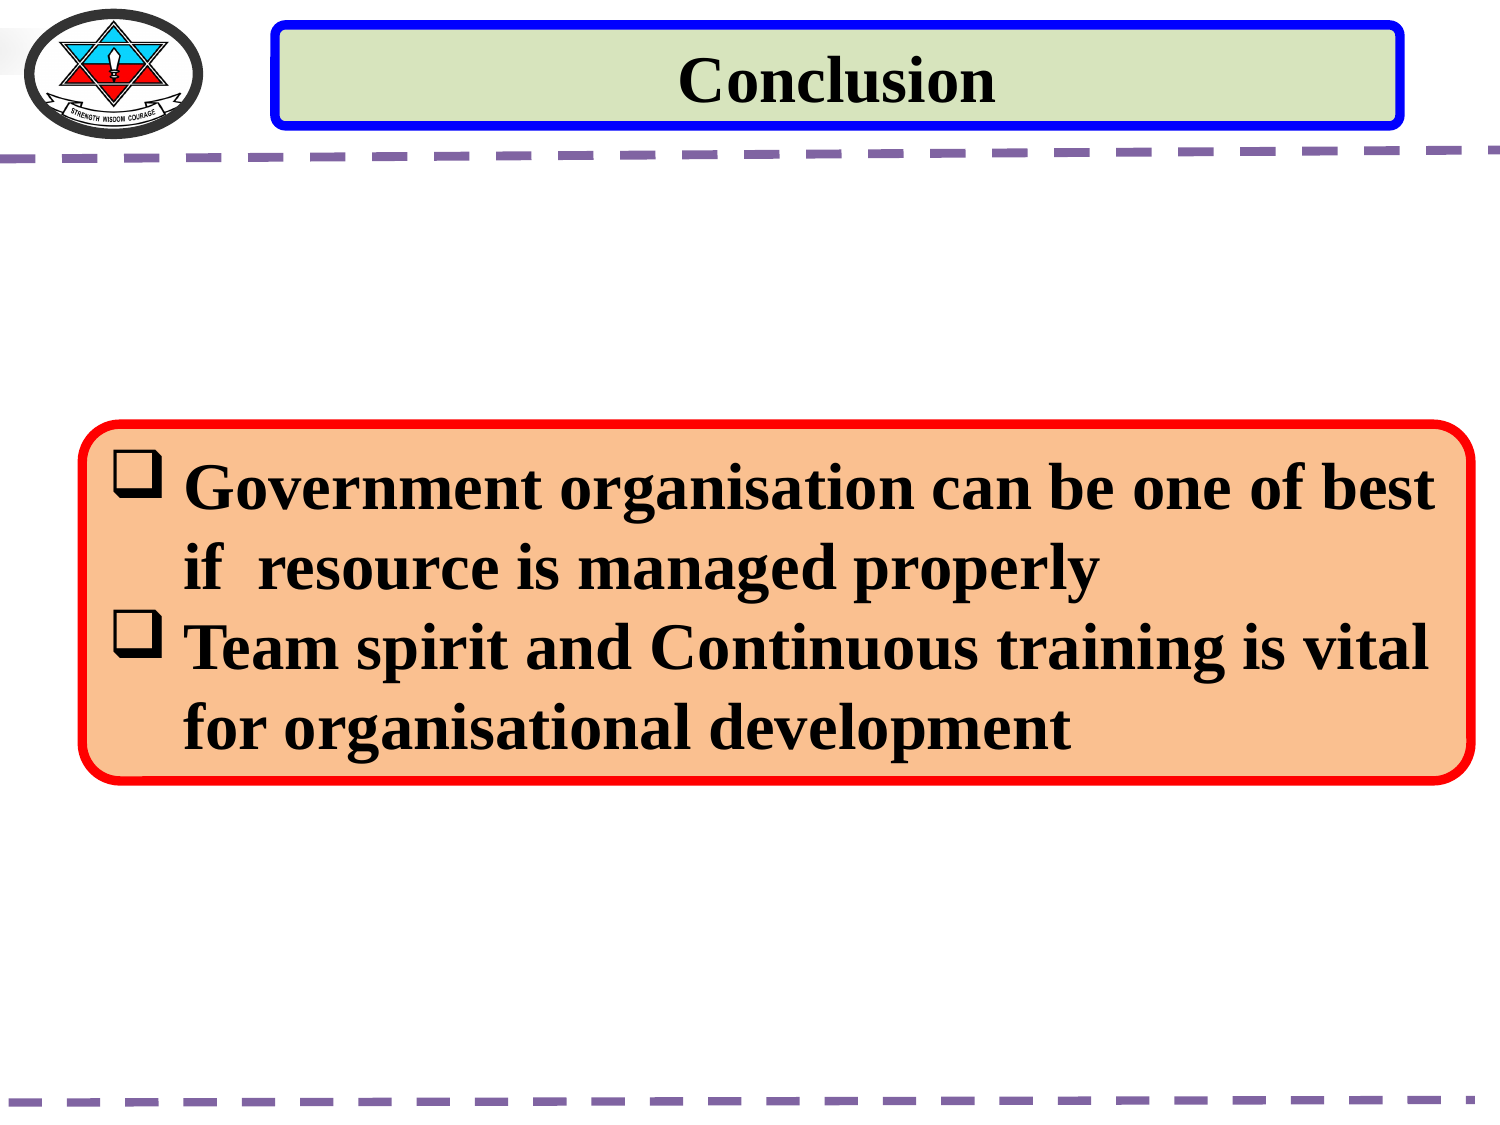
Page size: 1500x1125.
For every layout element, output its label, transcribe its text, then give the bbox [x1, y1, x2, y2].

text_box Conclusion [274, 24, 1400, 126]
picture [35, 20, 192, 128]
text_box Government organisation can be one of best if resource is managed properly Team spirit and Continuous training is vital for organisational development [82, 424, 1471, 781]
